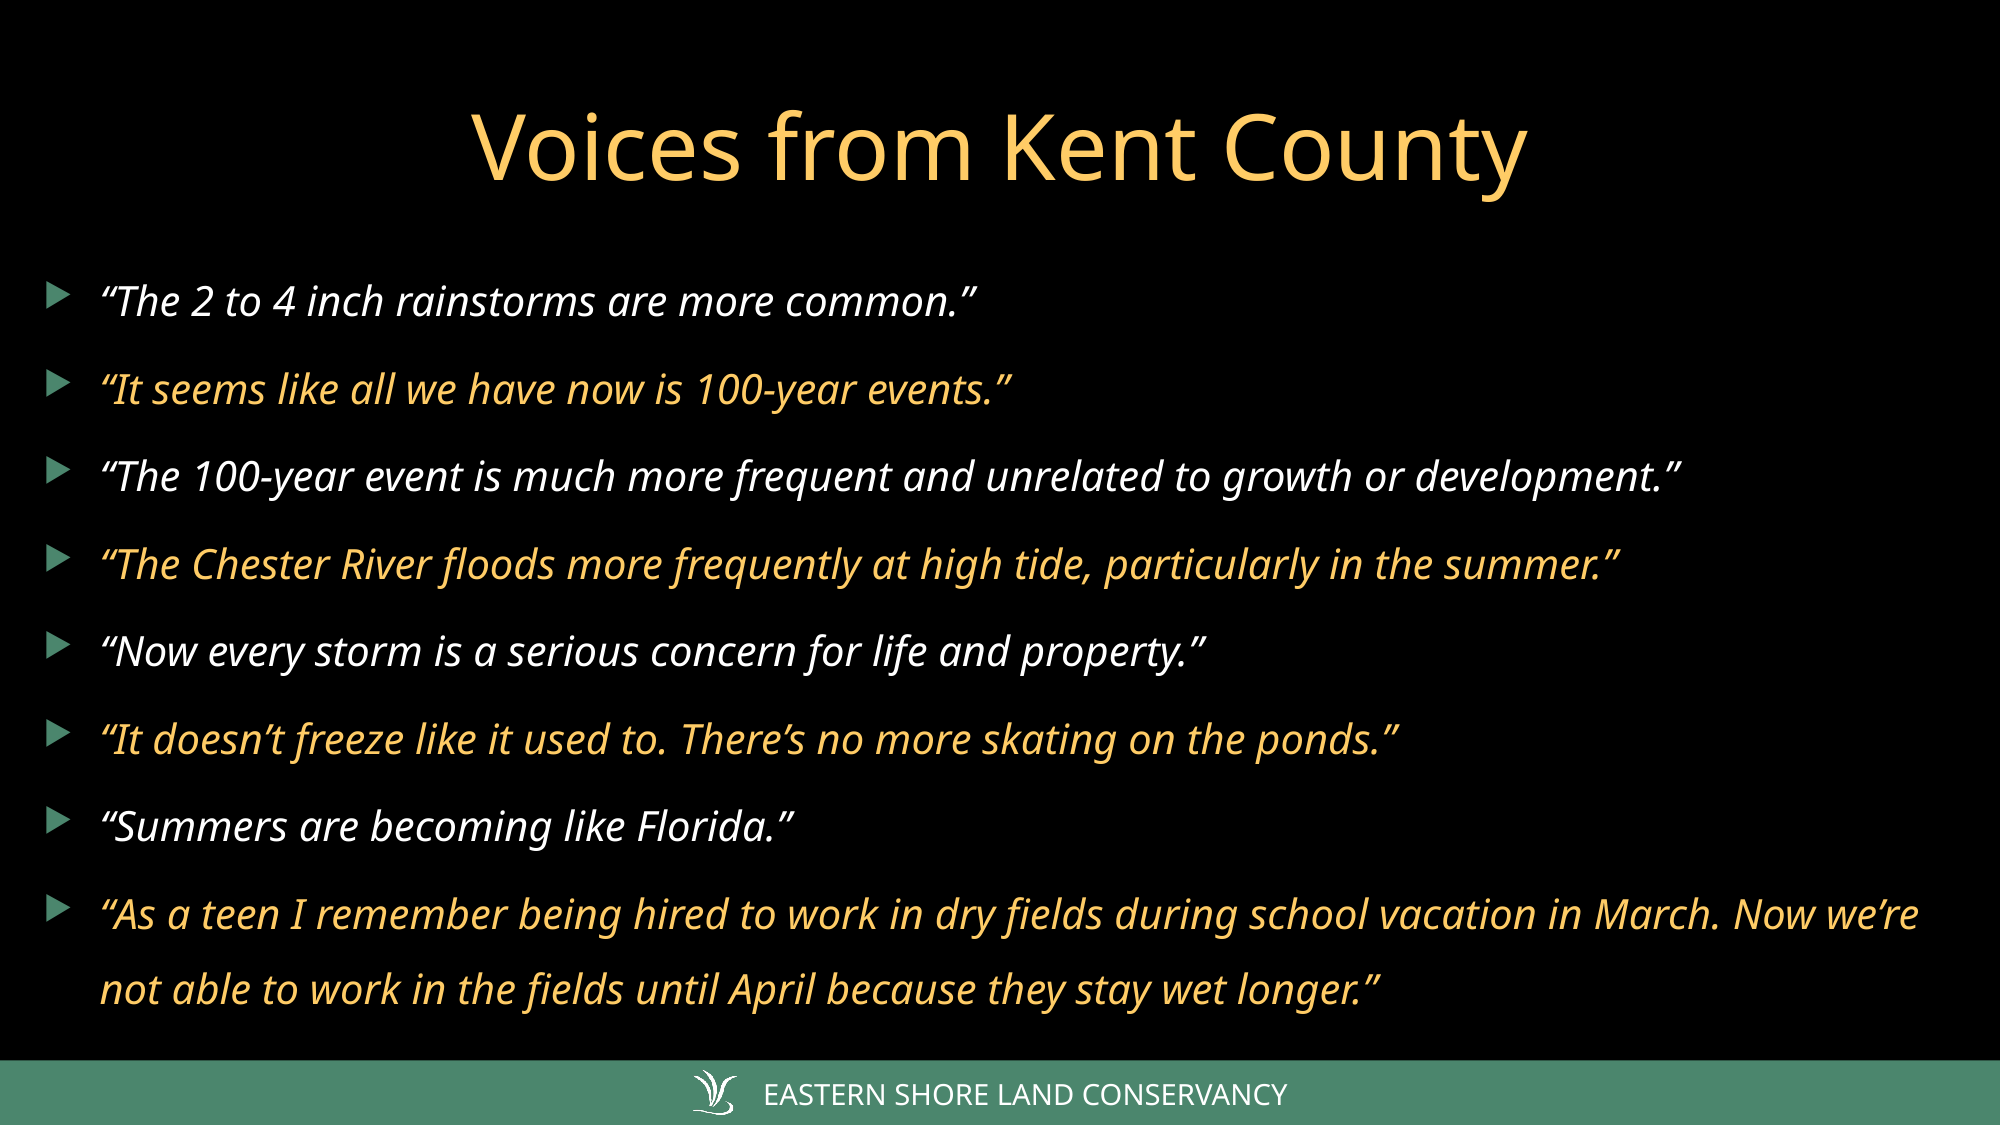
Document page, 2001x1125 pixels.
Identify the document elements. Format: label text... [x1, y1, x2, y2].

title Voices from Kent County [0, 42, 2000, 260]
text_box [0, 1058, 2000, 1125]
text_box “The 2 to 4 inch rainstorms are more common.” “It seems like all we have now is 100-year events.” “The 100-year event is much more frequent and unrelated to growth or development.” “The Chester River floods more frequently at high tide, particularly in the summer.” “Now every storm is a serious concern for life and property.” “It doesn’t freeze like it used to. There’s no more skating on the ponds.” “Summers are becoming like Florida.” “As a teen I remember being hired to work in dry fields during school vacation in March. Now we’re not able to work in the fields until April because they stay wet longer.” [28, 242, 1977, 1058]
